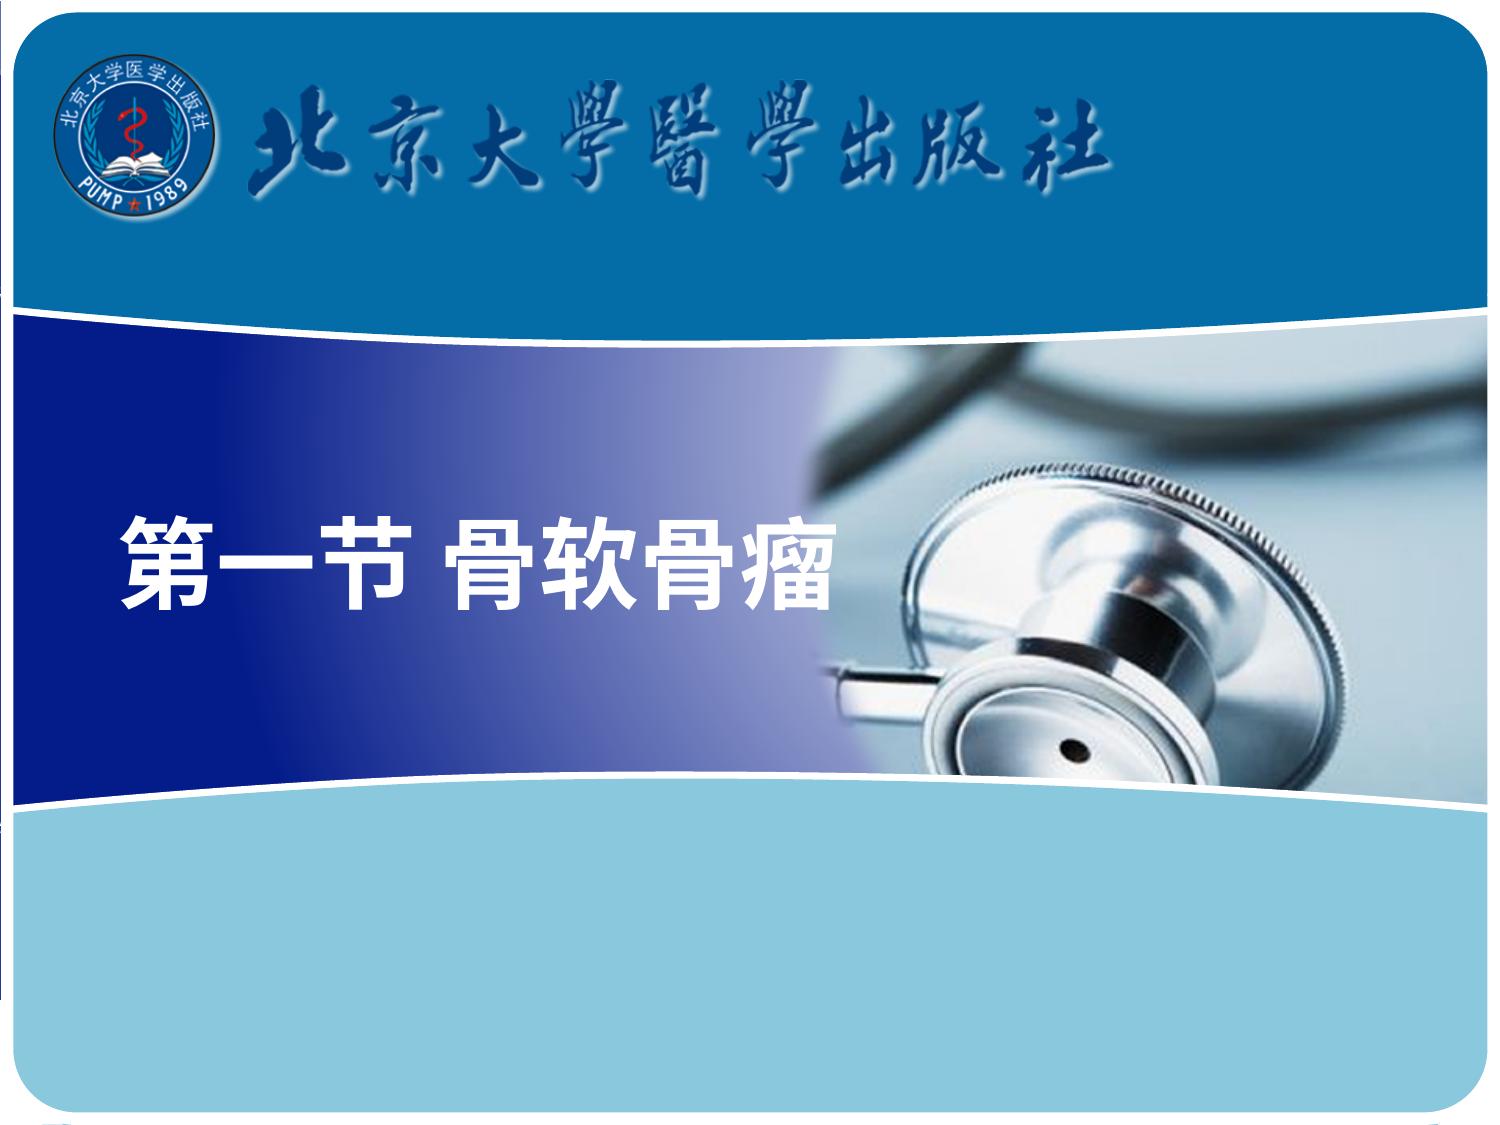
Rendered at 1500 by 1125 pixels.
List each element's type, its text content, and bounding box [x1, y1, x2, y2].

picture [53, 54, 1117, 225]
picture [14, 315, 1487, 805]
title 第一节 骨软骨瘤 [52, 373, 904, 749]
